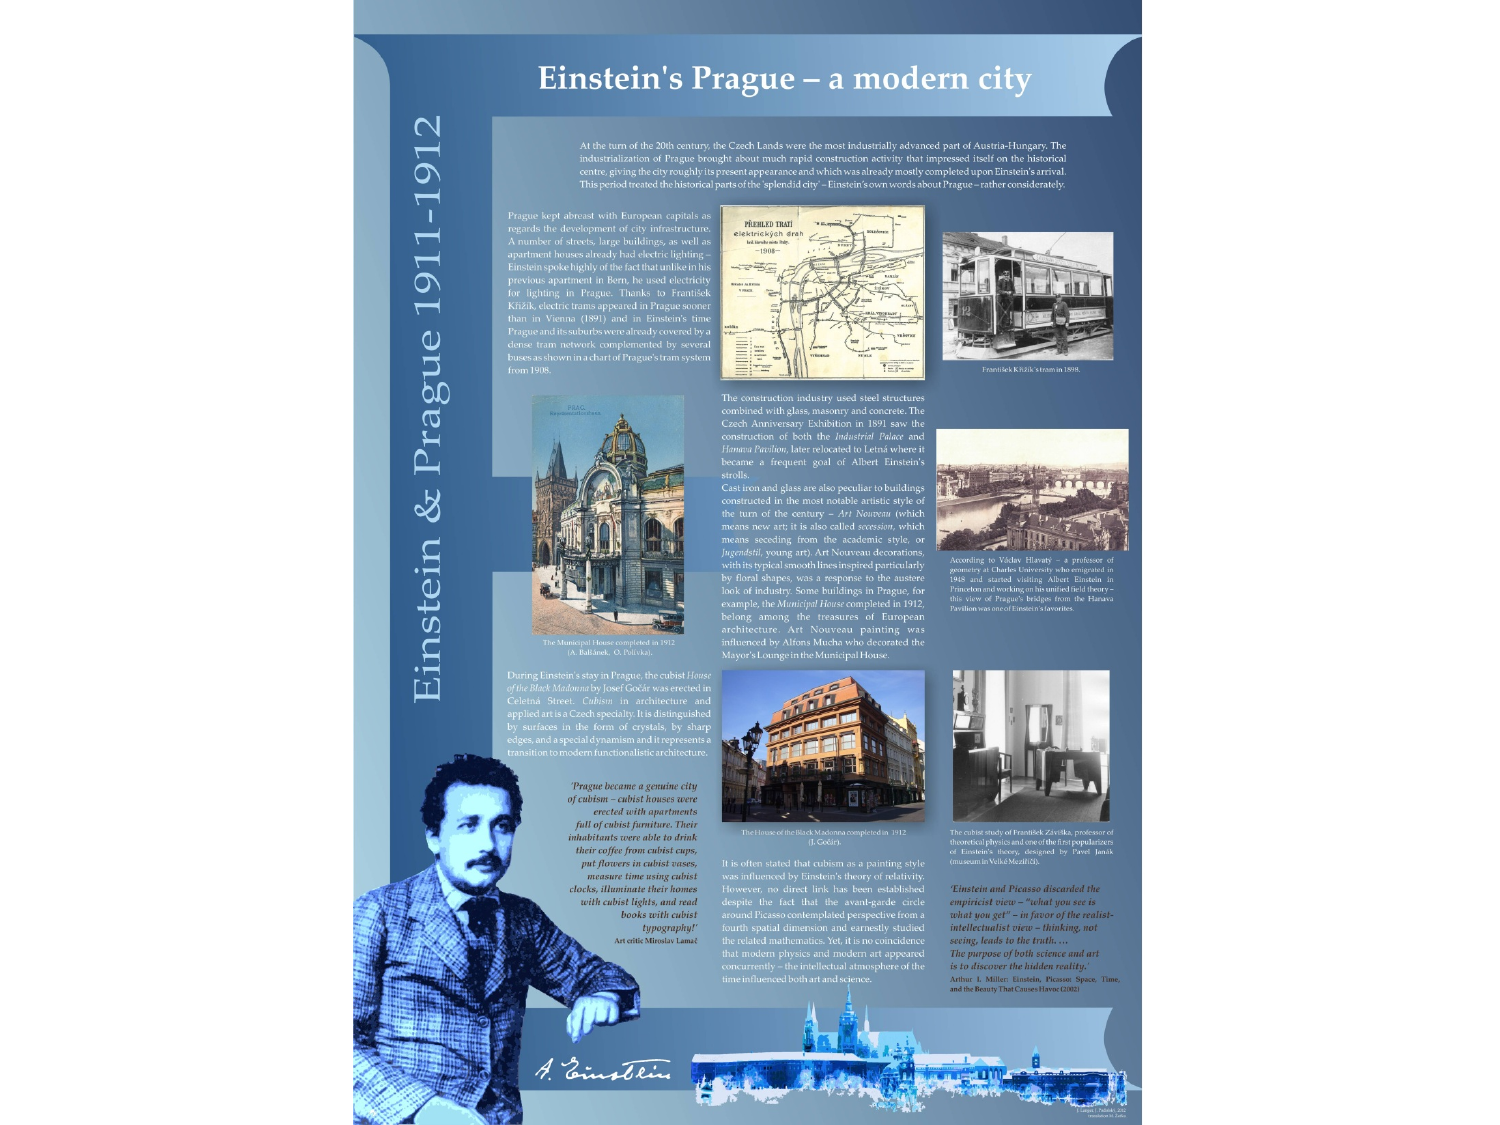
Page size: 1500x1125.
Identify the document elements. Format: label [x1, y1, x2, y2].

picture [353, 0, 1147, 1125]
